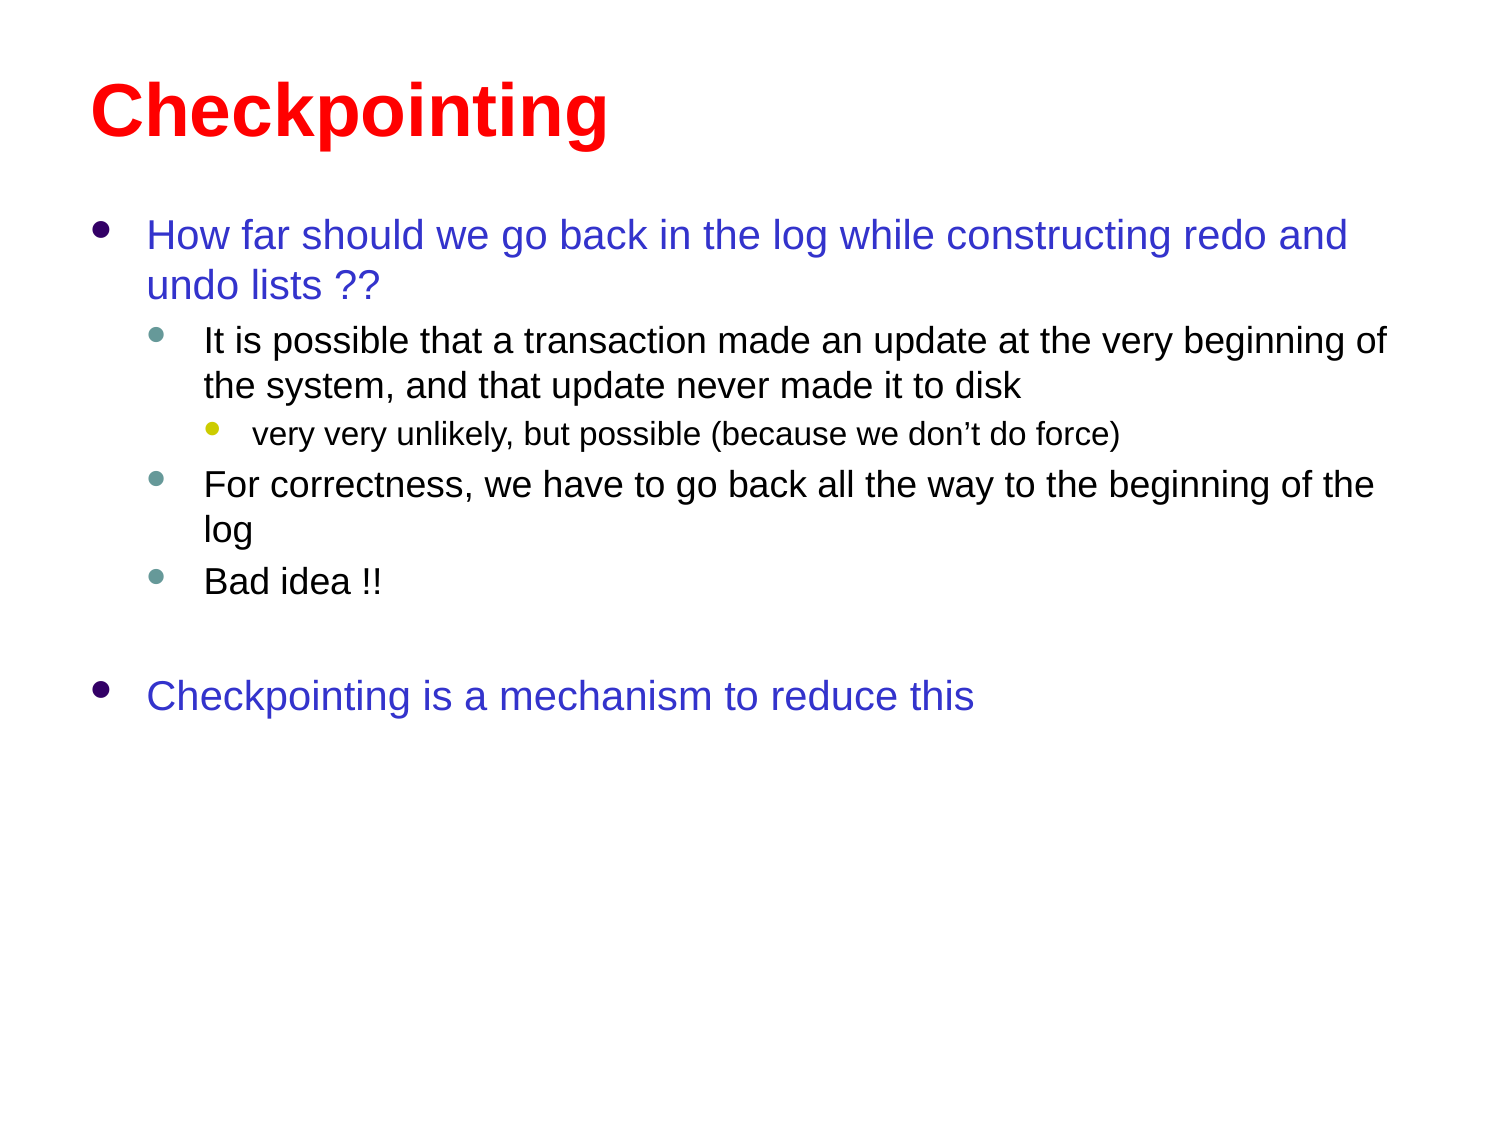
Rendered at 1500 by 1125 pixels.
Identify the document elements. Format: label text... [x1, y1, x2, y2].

list How far should we go back in the log while constructing redo and undo lists ?? It is possible that a transaction made an update at the very beginning of the system, and that update never made it to disk very very unlikely, but possible (because we don’t do force) For correctness, we have to go back all the way to the beginning of the log Bad idea !! Checkpointing is a mechanism to reduce this [74, 200, 1426, 863]
title Checkpointing [74, 19, 1313, 160]
